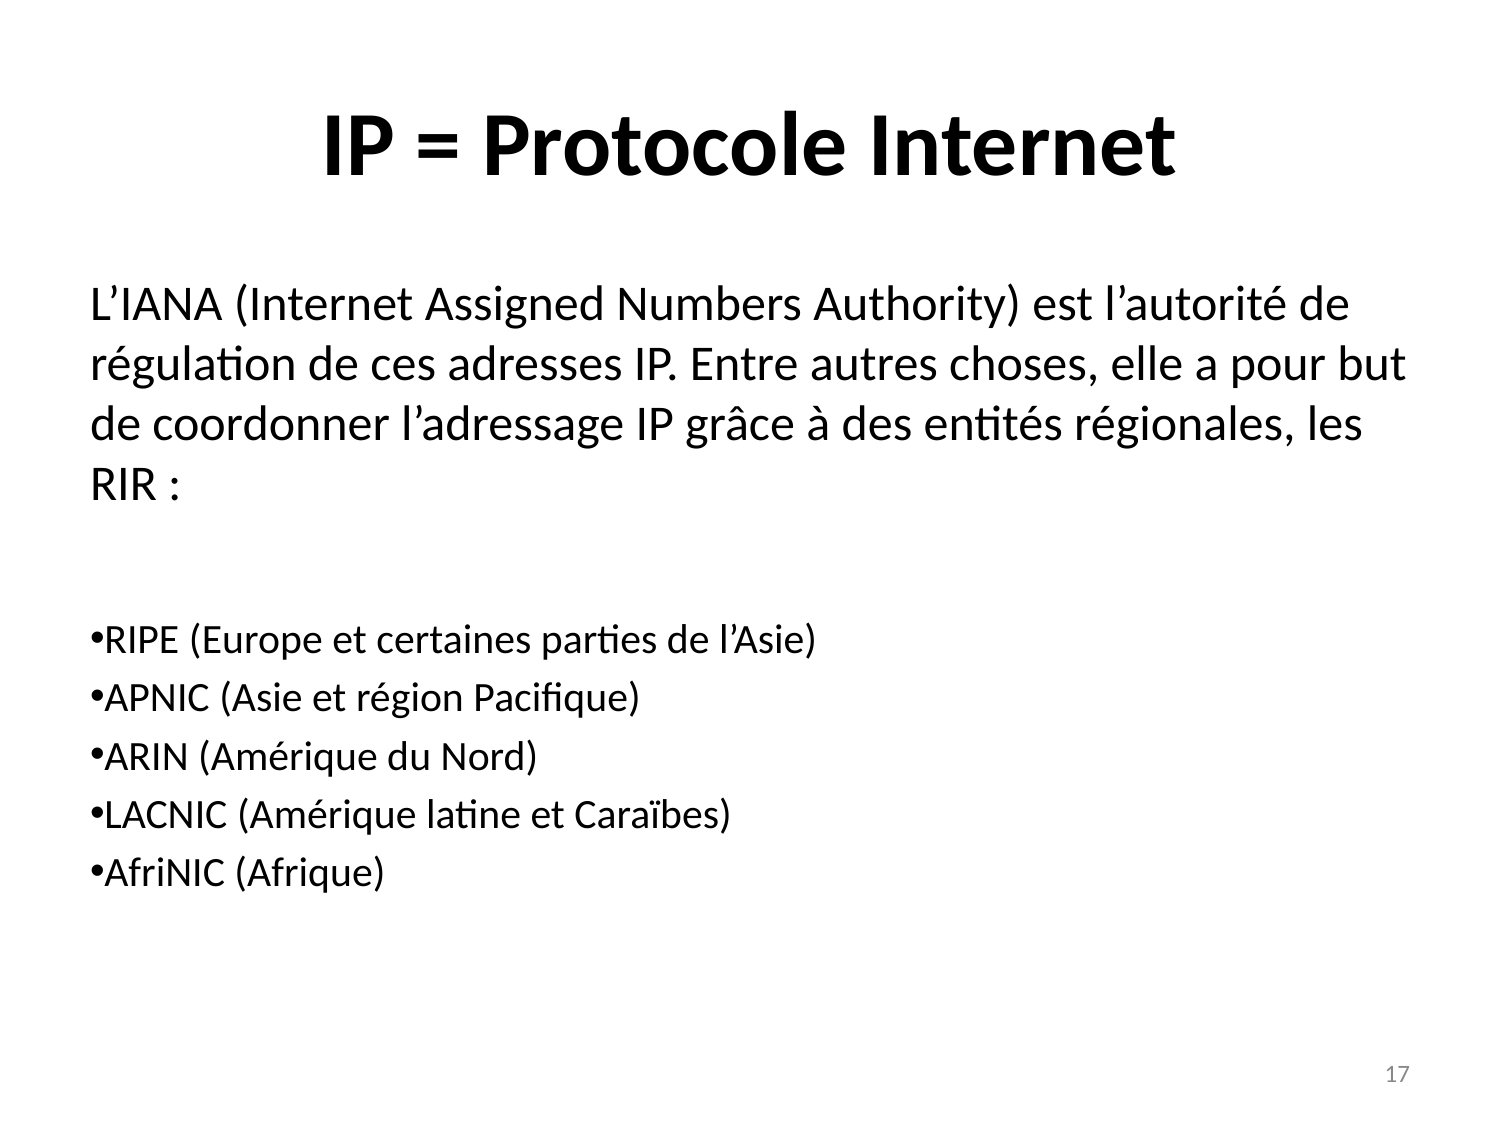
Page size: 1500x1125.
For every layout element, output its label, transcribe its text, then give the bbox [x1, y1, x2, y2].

title IP = Protocole Internet [75, 45, 1425, 233]
list L’IANA (Internet Assigned Numbers Authority) est l’autorité de régulation de ces adresses IP. Entre autres choses, elle a pour but de coordonner l’adressage IP grâce à des entités régionales, les RIR : RIPE (Europe et certaines parties de l’Asie) APNIC (Asie et région Pacifique) ARIN (Amérique du Nord) LACNIC (Amérique latine et Caraïbes) AfriNIC (Afrique) [75, 262, 1425, 1005]
slide_number * [1074, 1042, 1425, 1103]
